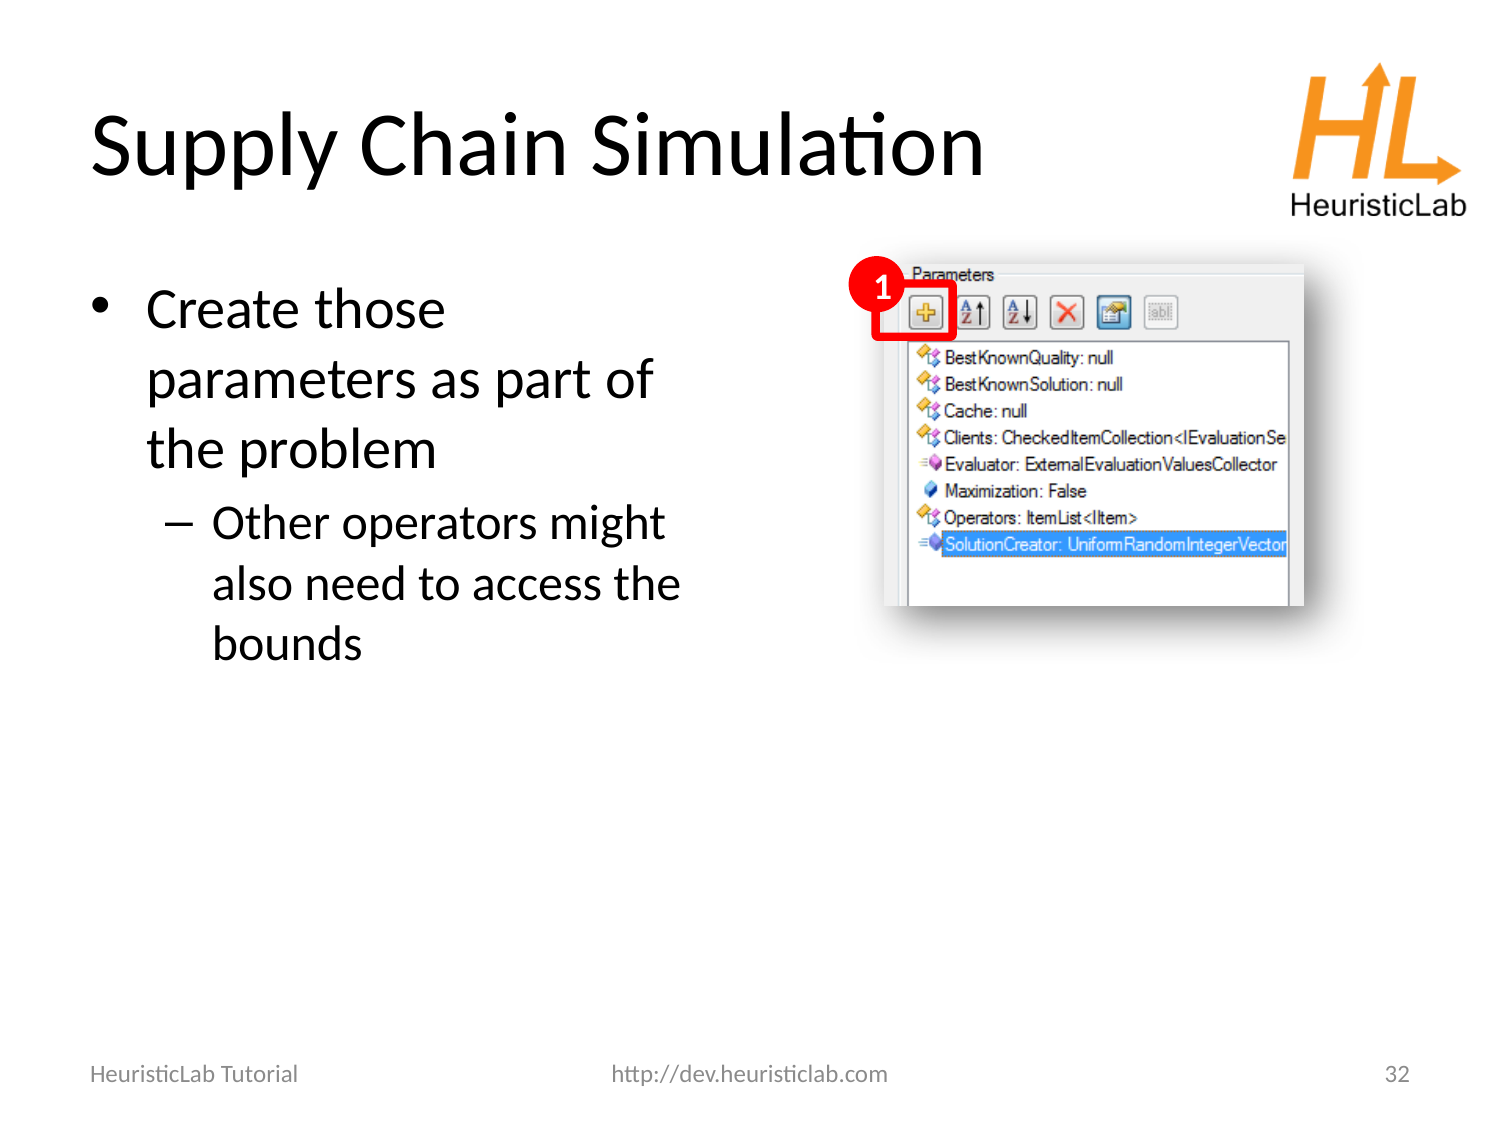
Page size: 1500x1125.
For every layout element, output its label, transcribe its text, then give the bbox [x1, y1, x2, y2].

text_box 1 [848, 256, 896, 313]
picture [884, 264, 1304, 606]
picture [1281, 27, 1474, 244]
footer http://dev.heuristiclab.com [512, 1042, 988, 1103]
list Create those parameters as part of the problem Other operators might also need to access the bounds [75, 262, 738, 1005]
slide_number HeuristicLab Tutorial [75, 1042, 425, 1103]
slide_number 32 [1074, 1042, 1425, 1103]
text_box [873, 313, 879, 339]
title Supply Chain Simulation [75, 45, 1282, 233]
